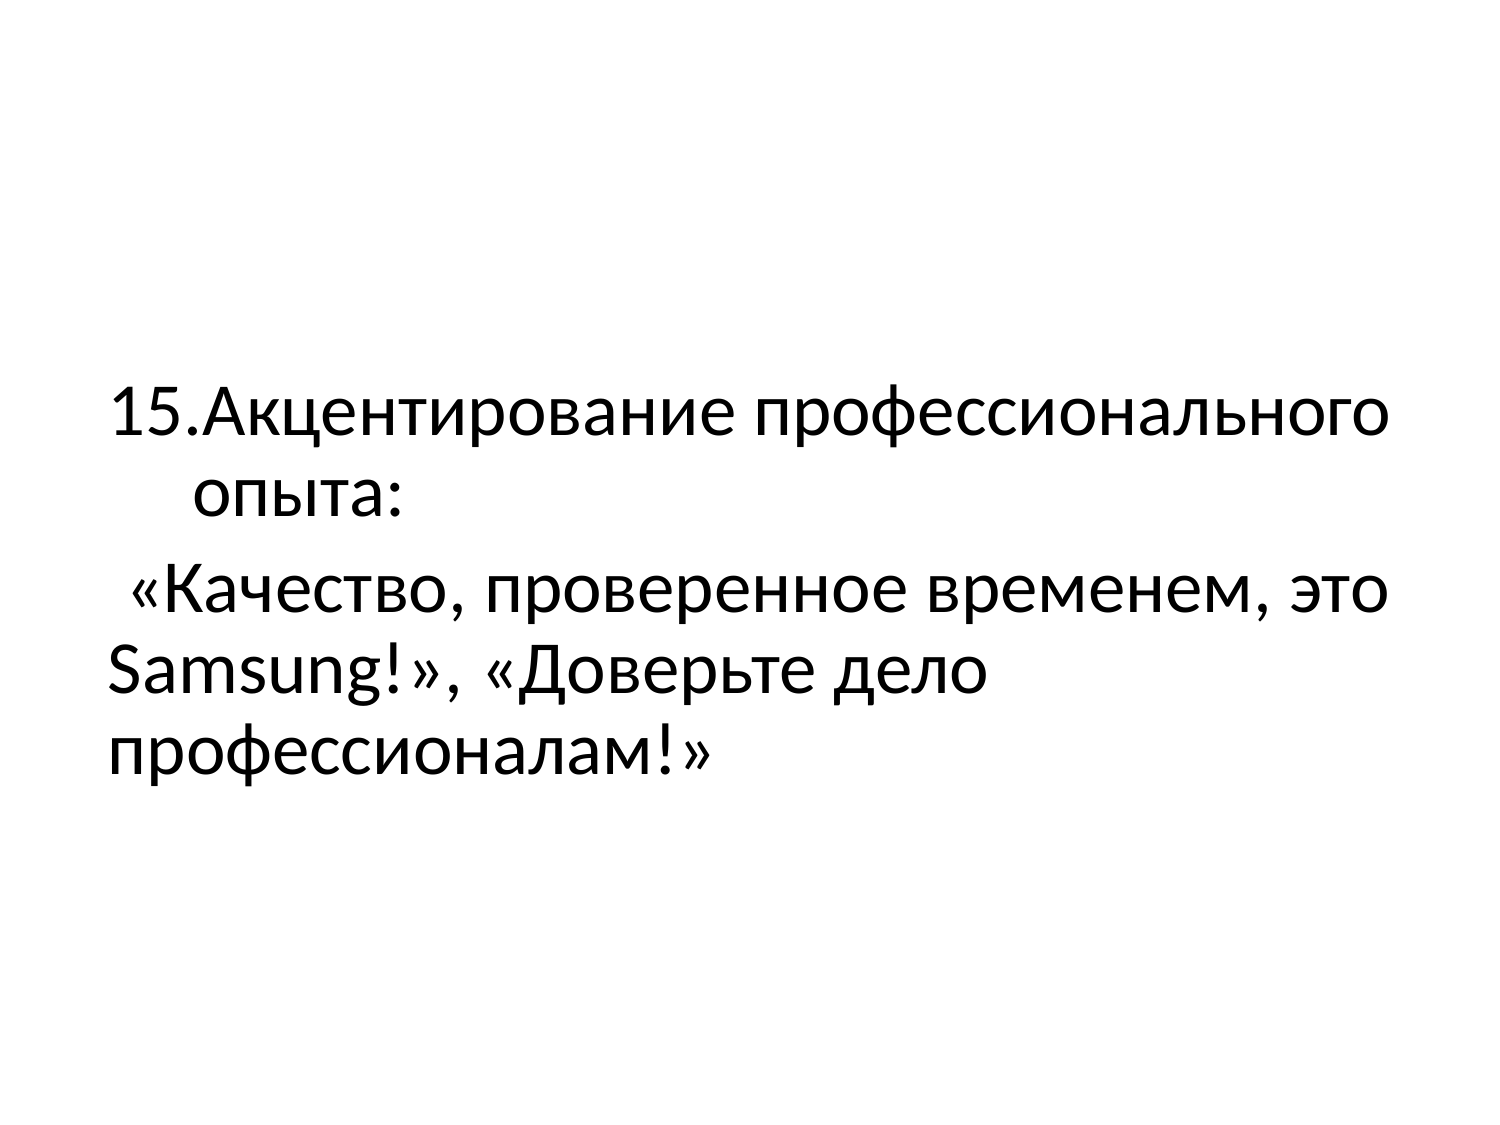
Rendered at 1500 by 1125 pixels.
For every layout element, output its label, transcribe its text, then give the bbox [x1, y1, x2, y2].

list Акцентирование профессионального опыта: «Качество, проверенное временем, это Samsung!», «Доверьте дело профессионалам!» [75, 160, 1425, 1079]
